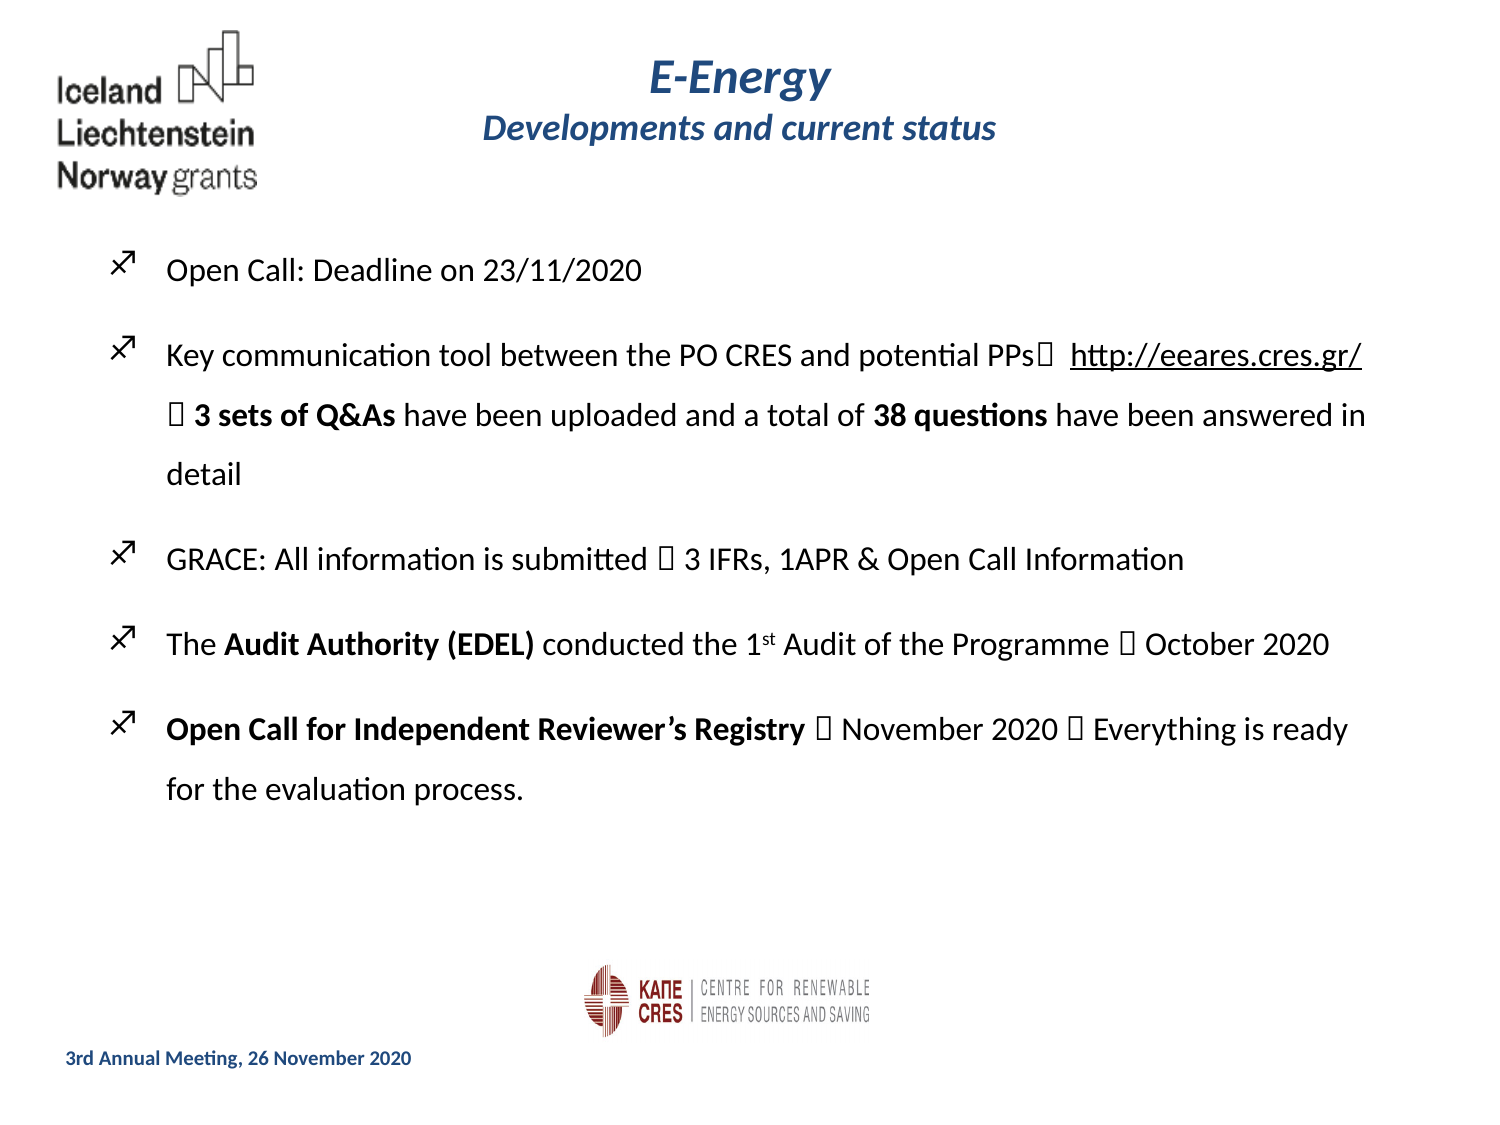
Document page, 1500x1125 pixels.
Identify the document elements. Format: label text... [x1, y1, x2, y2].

picture [584, 959, 869, 1043]
text_box E-Energy Developments and current status [257, 30, 1415, 161]
picture [55, 30, 257, 197]
list Open Call: Deadline on 23/11/2020 Key communication tool between the PO CRES and potential PPs http://eeares.cres.gr/  3 sets of Q&As have been uploaded and a total of 38 questions have been answered in detail GRACE: All information is submitted  3 IFRs, 1APR & Open Call Information The Audit Authority (EDEL) conducted the 1st Audit of the Programme  October 2020 Open Call for Independent Reviewer’s Registry  November 2020  Everything is ready for the evaluation process. [93, 220, 1387, 1083]
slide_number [41, 1037, 432, 1078]
